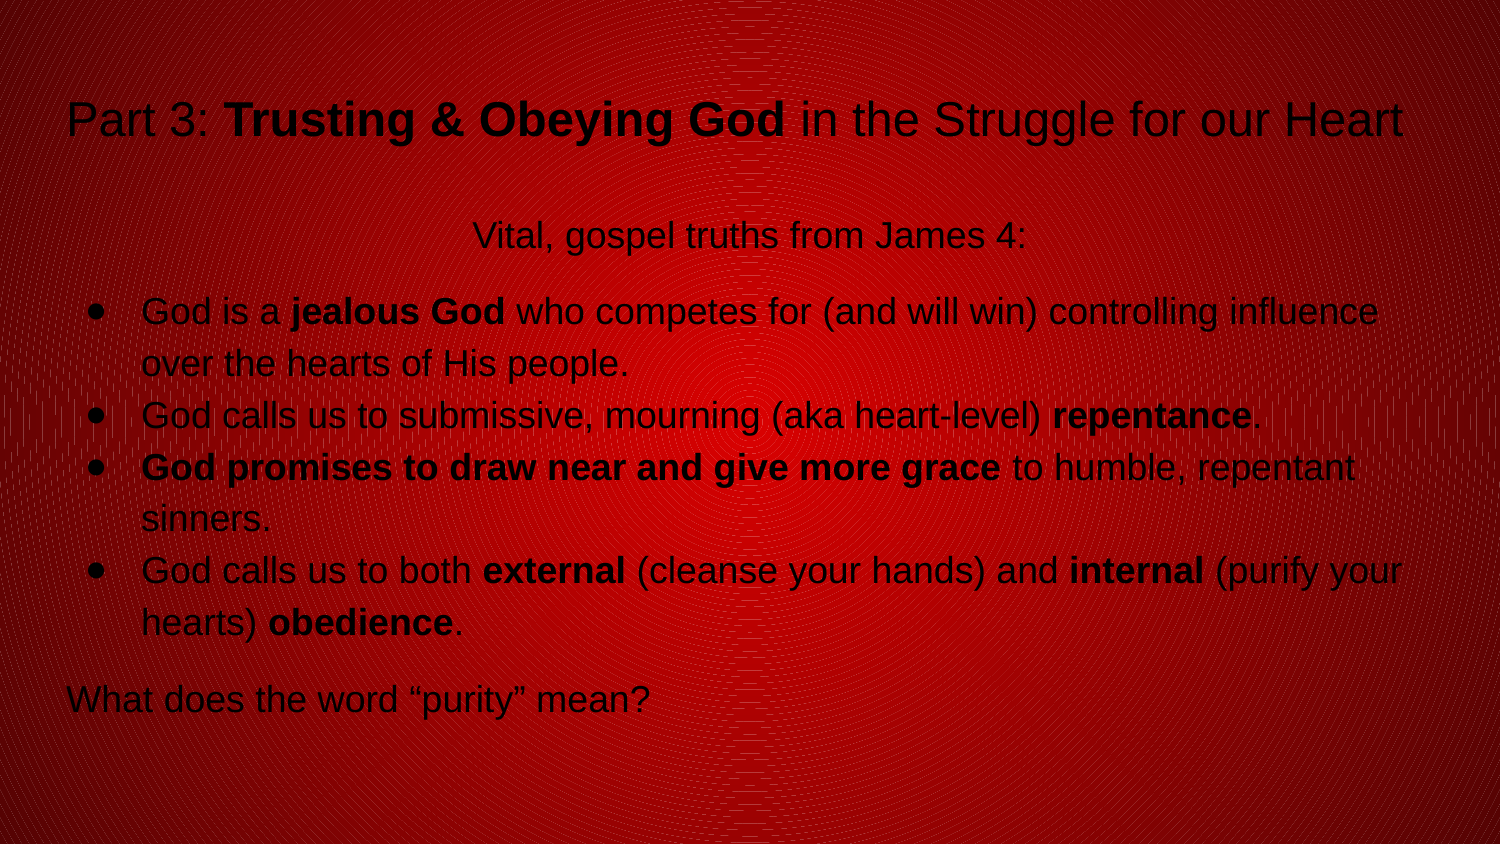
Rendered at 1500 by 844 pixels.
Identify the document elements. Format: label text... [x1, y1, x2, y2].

list Vital, gospel truths from James 4: God is a jealous God who competes for (and will win) controlling influence over the hearts of His people. God calls us to submissive, mourning (aka heart-level) repentance. God promises to draw near and give more grace to humble, repentant sinners. God calls us to both external (cleanse your hands) and internal (purify your hearts) obedience. What does the word “purity” mean? [51, 189, 1449, 750]
title Part 3: Trusting & Obeying God in the Struggle for our Heart [51, 72, 1449, 167]
